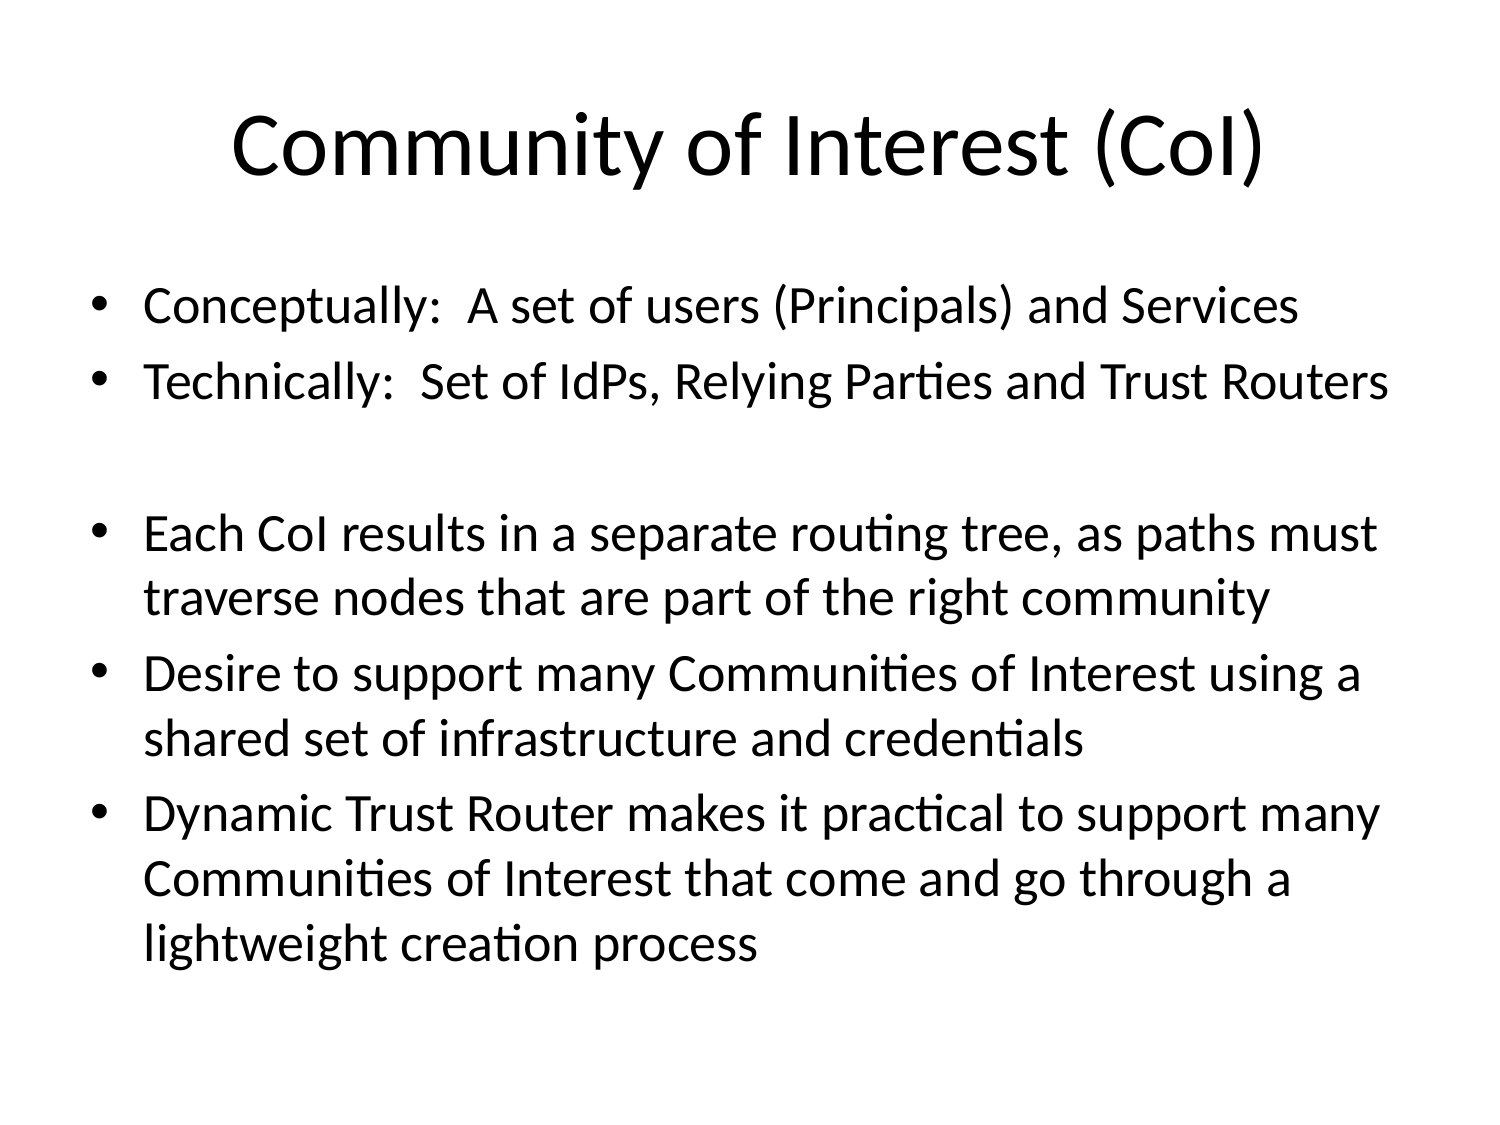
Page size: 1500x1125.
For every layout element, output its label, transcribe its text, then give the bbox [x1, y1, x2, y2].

list Conceptually: A set of users (Principals) and Services Technically: Set of IdPs, Relying Parties and Trust Routers Each CoI results in a separate routing tree, as paths must traverse nodes that are part of the right community Desire to support many Communities of Interest using a shared set of infrastructure and credentials Dynamic Trust Router makes it practical to support many Communities of Interest that come and go through a lightweight creation process [75, 262, 1425, 1005]
title Community of Interest (CoI) [75, 45, 1425, 233]
